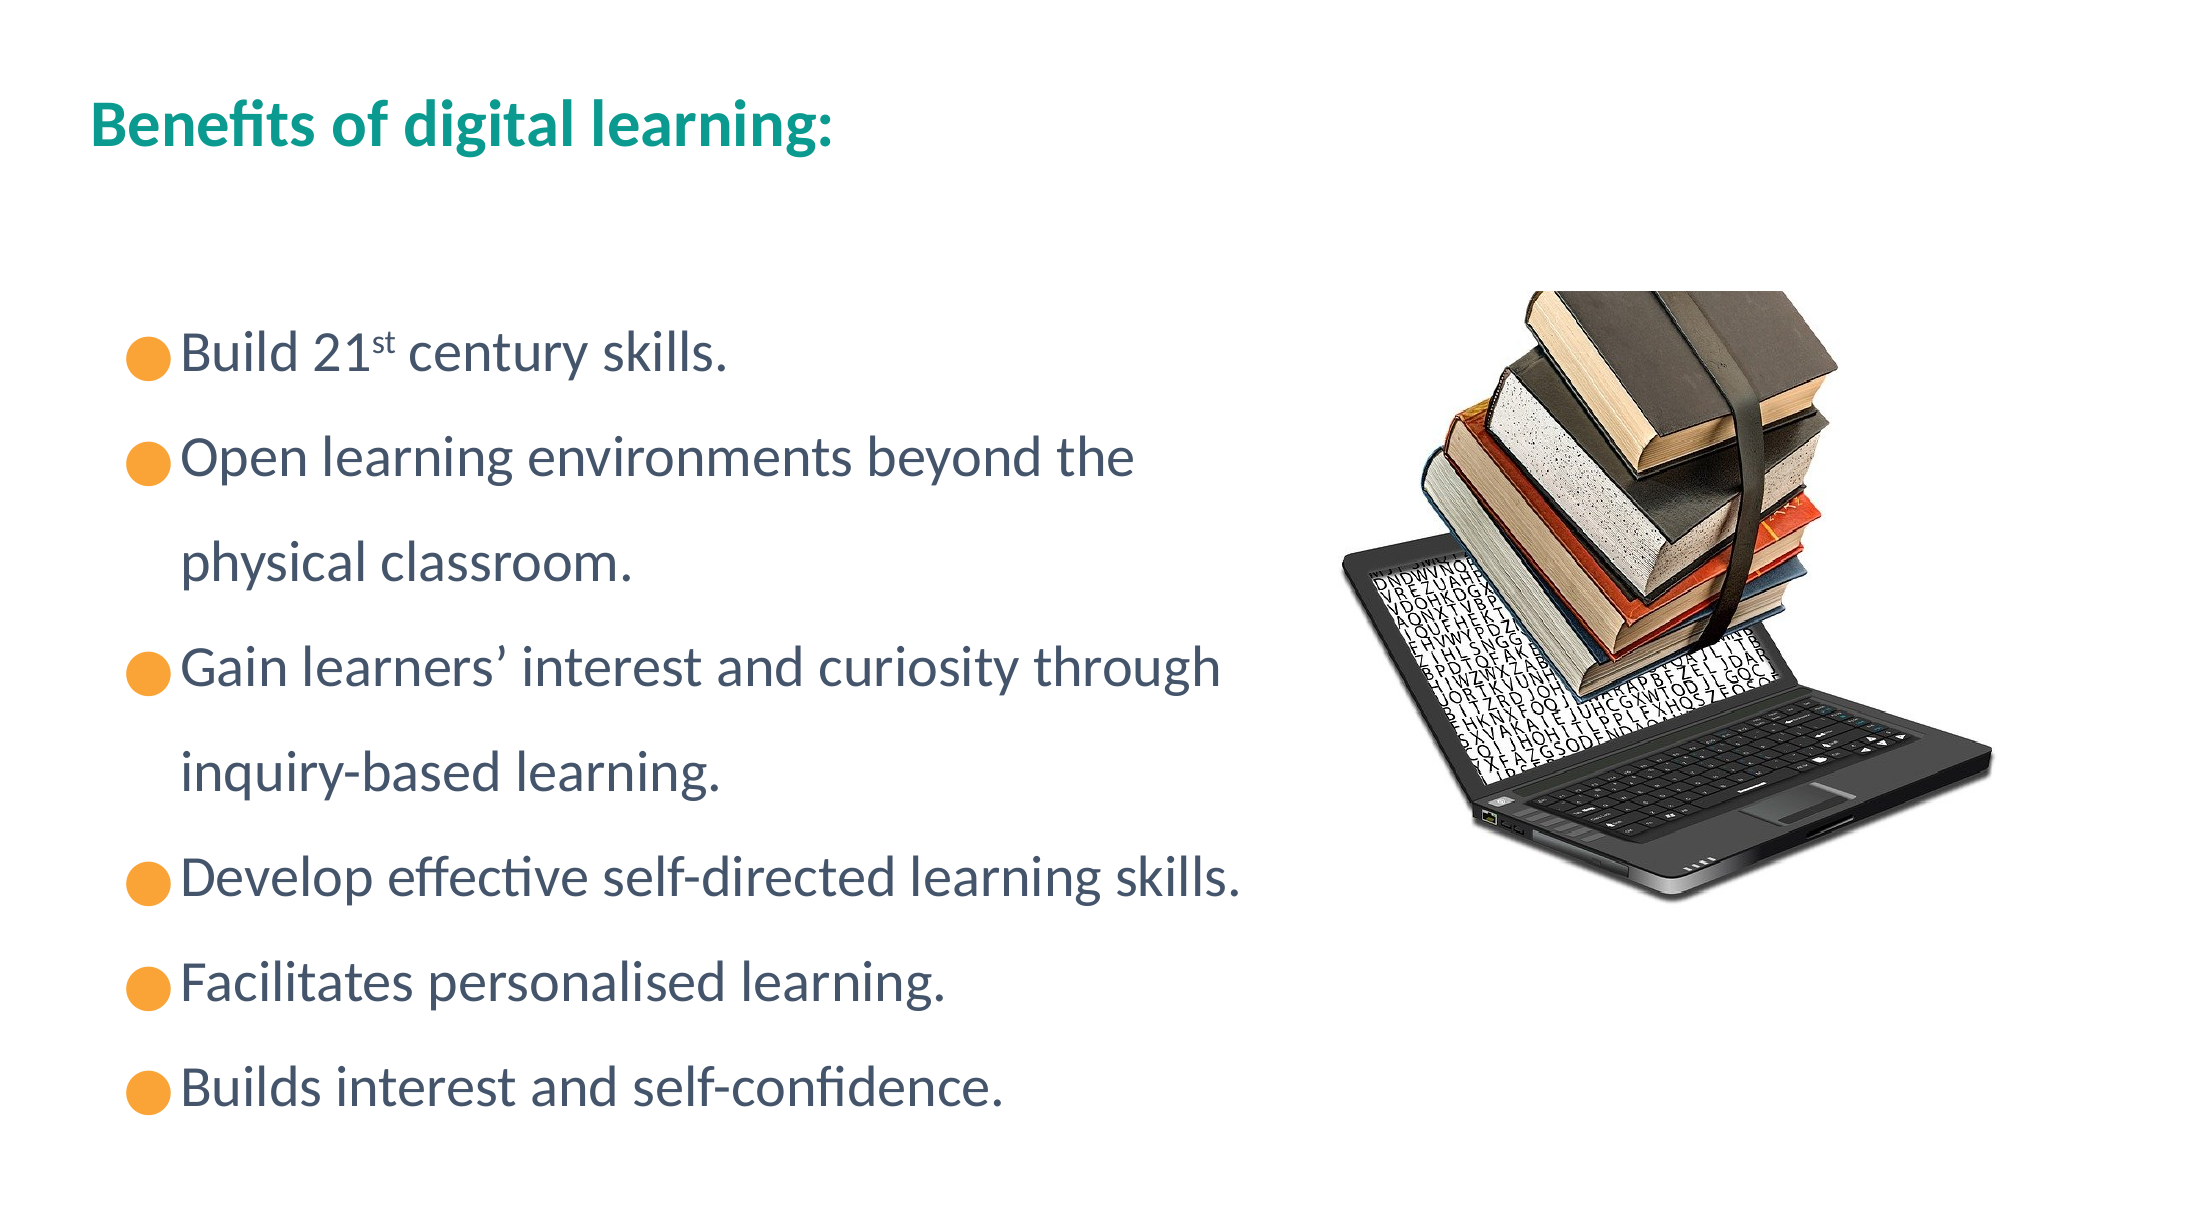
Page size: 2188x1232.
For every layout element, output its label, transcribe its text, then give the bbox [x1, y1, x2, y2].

title Benefits of digital learning: [82, 66, 2106, 185]
list Build 21st century skills. Open learning environments beyond the physical classroom. Gain learners’ interest and curiosity through inquiry-based learning. Develop effective self-directed learning skills. Facilitates personalised learning. Builds interest and self-confidence. [116, 270, 1289, 1139]
picture [1256, 290, 2070, 953]
